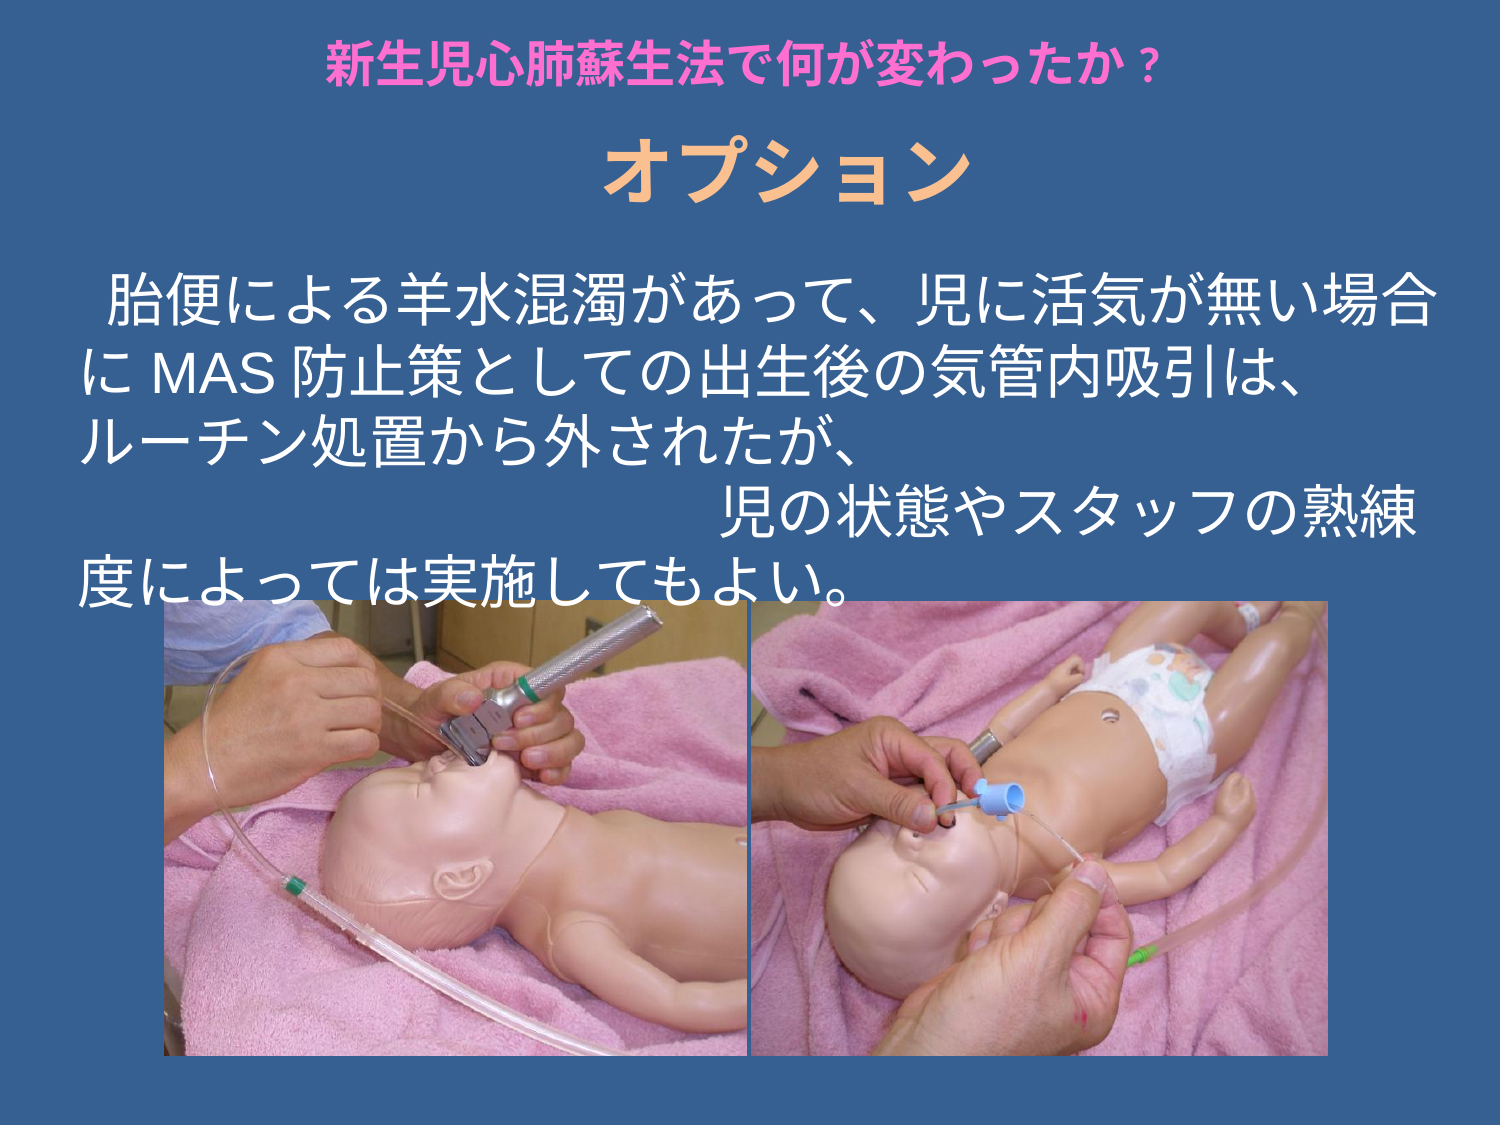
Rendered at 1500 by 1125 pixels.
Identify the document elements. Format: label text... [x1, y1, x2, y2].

text_box オプション [584, 117, 989, 222]
text_box 新生児心肺蘇生法で何が変わったか? [310, 24, 1176, 100]
picture [24, 600, 1328, 1056]
text_box 胎便による羊水混濁があって、児に活気が無い場合にMAS防止策としての出生後の気管内吸引は、ルーチン処置から外されたが、 児の状態やスタッフの熟練度によっては実施してもよい。 [24, 247, 1456, 722]
